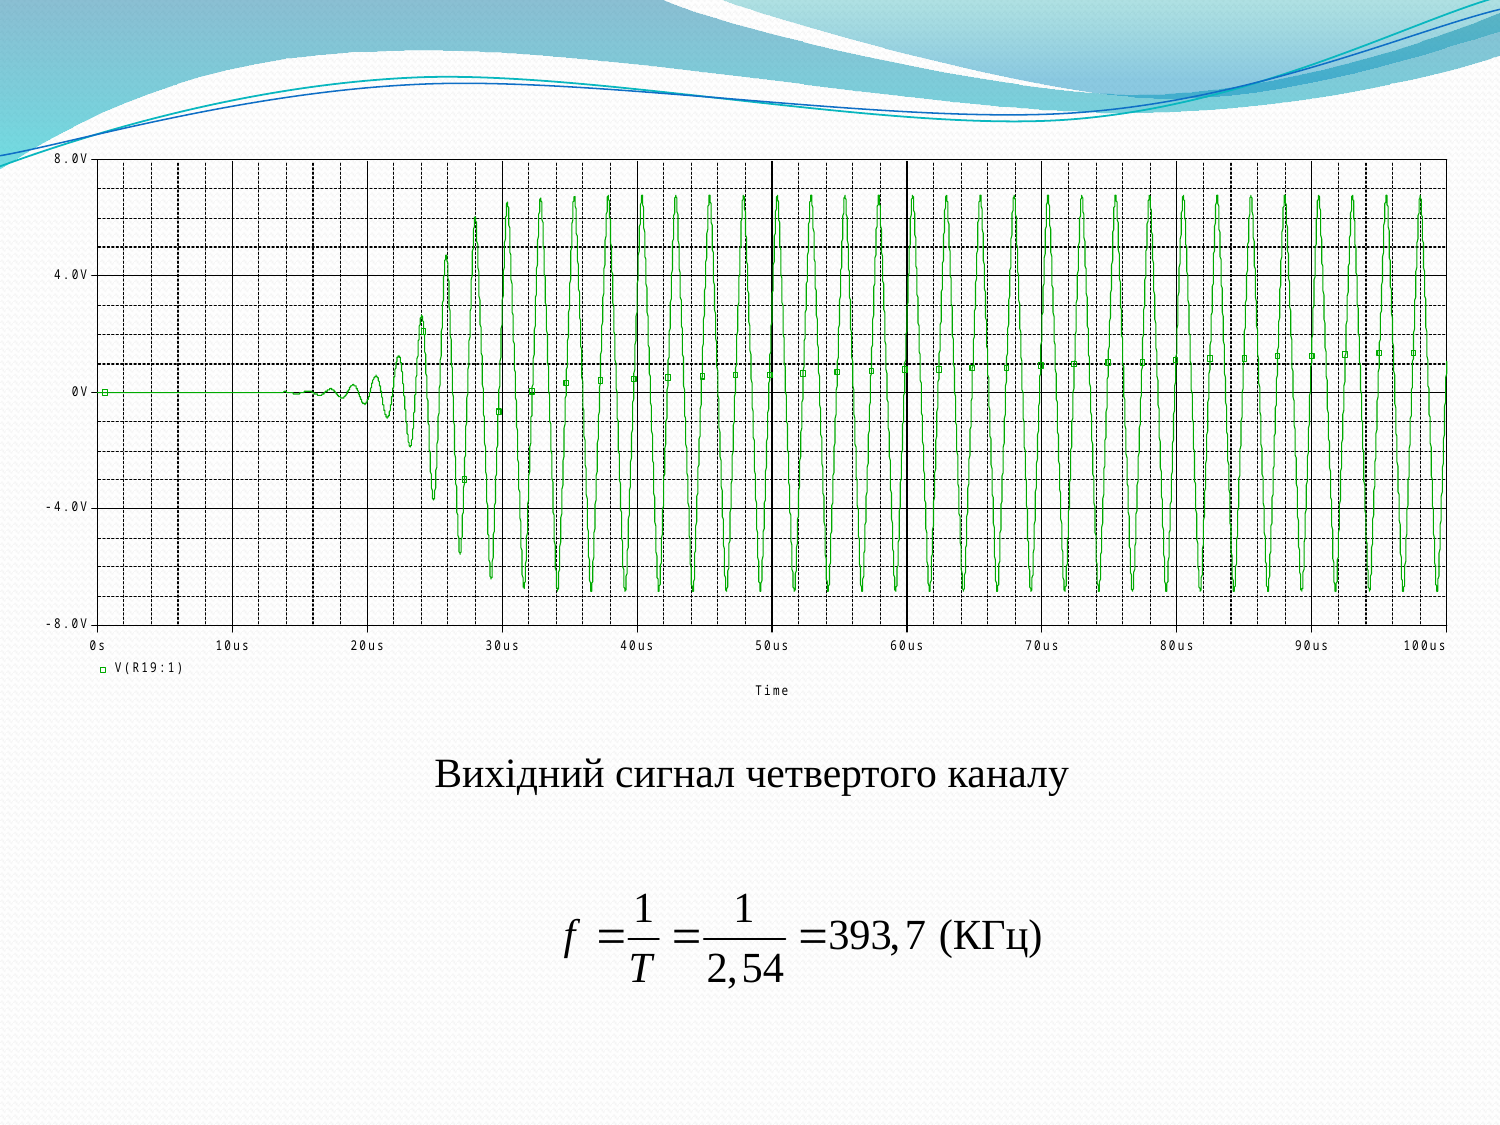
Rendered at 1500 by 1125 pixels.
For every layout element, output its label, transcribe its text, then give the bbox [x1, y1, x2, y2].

title Вихідний сигнал четвертого каналу [76, 718, 1427, 796]
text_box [548, 881, 1051, 1000]
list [17, 148, 1463, 705]
